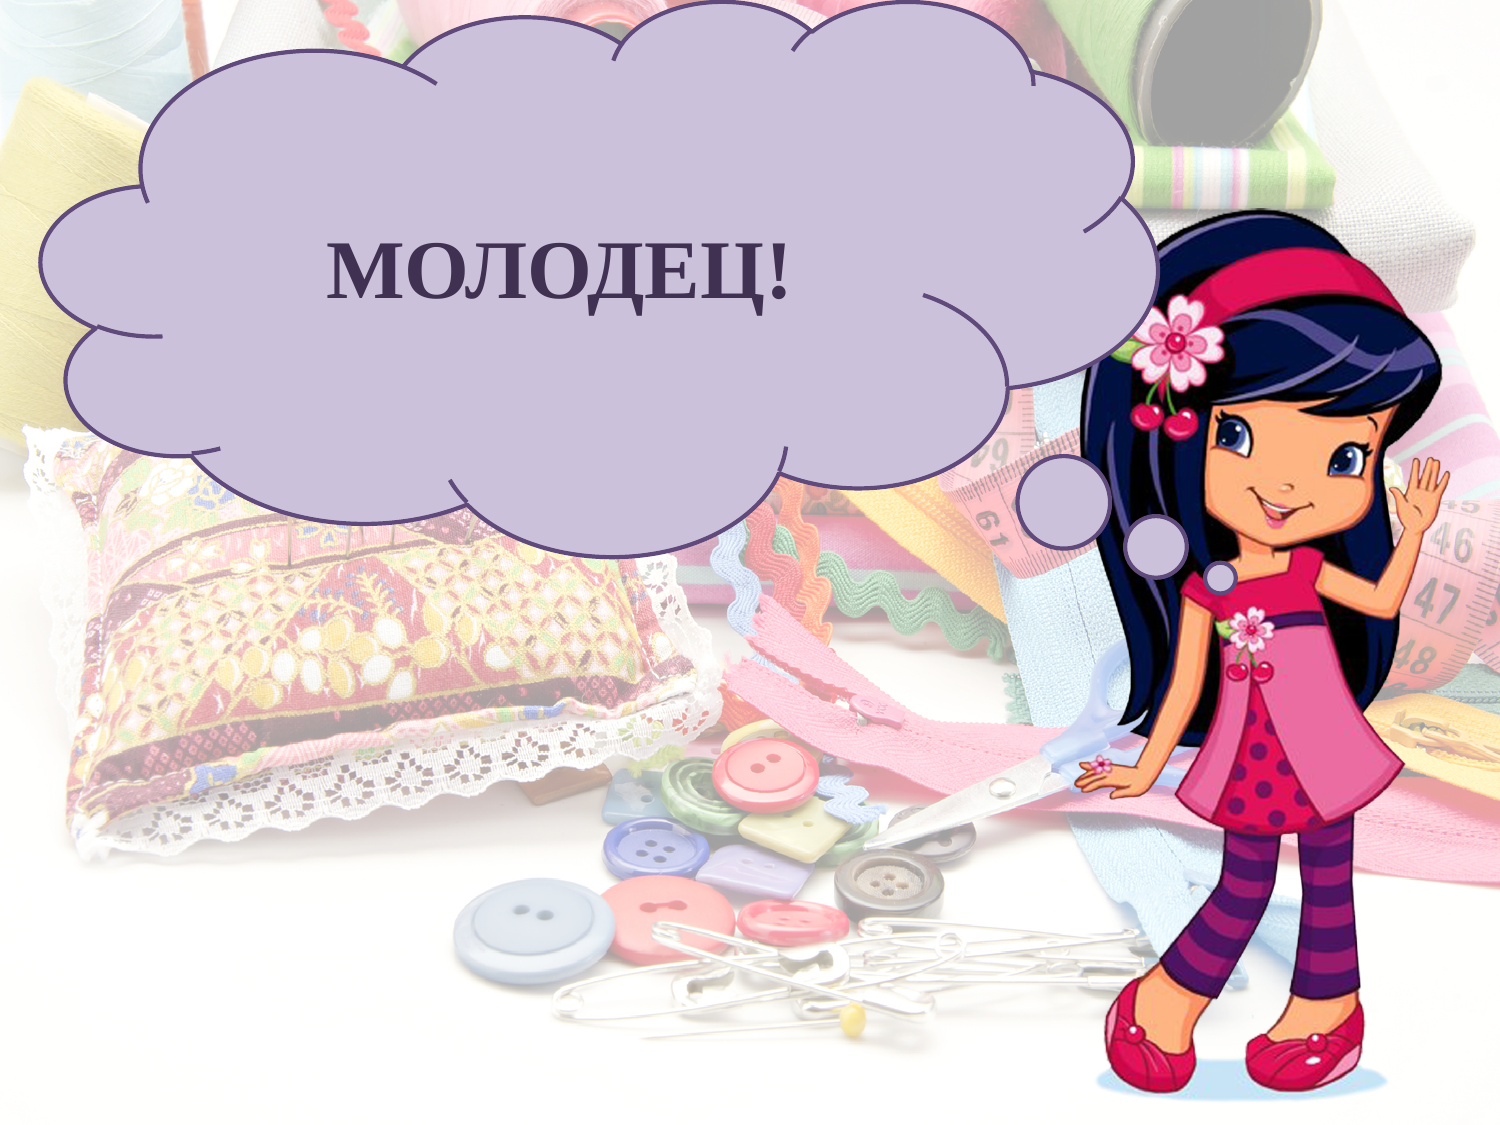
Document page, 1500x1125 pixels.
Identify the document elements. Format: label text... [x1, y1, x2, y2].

picture [1068, 207, 1451, 1104]
text_box МОЛОДЕЦ! [38, 0, 1136, 560]
